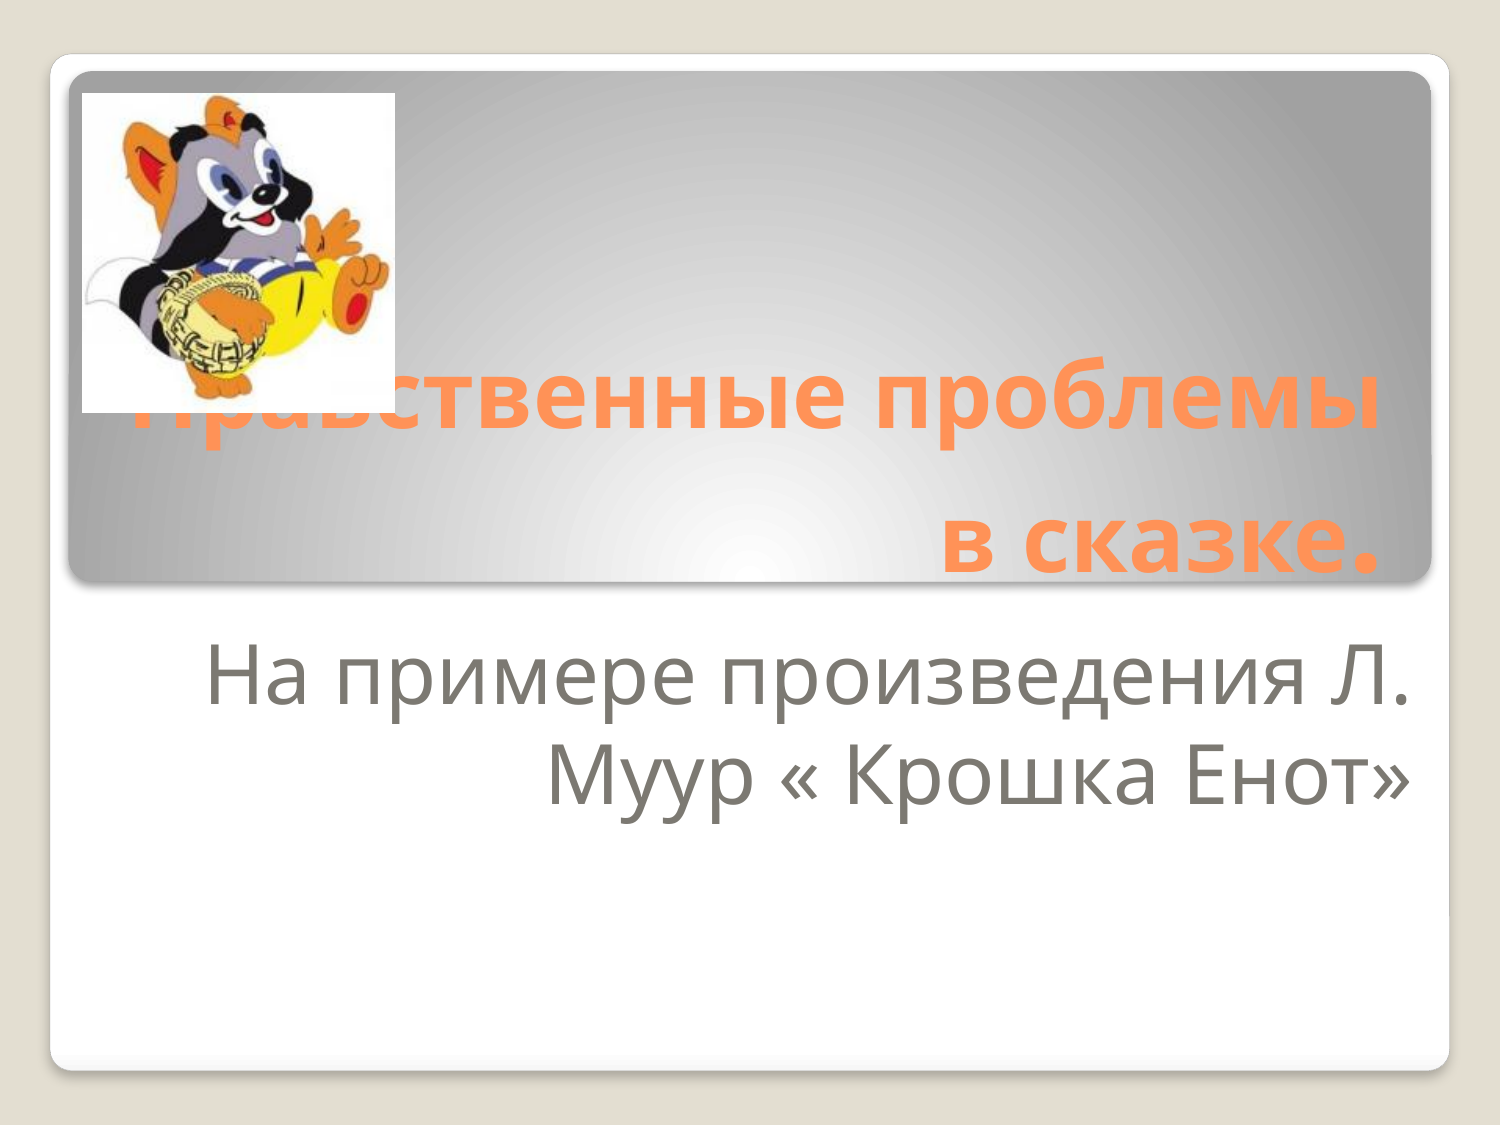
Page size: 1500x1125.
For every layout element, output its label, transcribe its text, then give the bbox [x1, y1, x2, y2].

picture [81, 93, 395, 413]
subtitle На примере произведения Л. Муур « Крошка Енот» [140, 620, 1429, 772]
text_box [796, 451, 1172, 566]
title Нравственные проблемы в сказке. [117, 304, 1393, 605]
